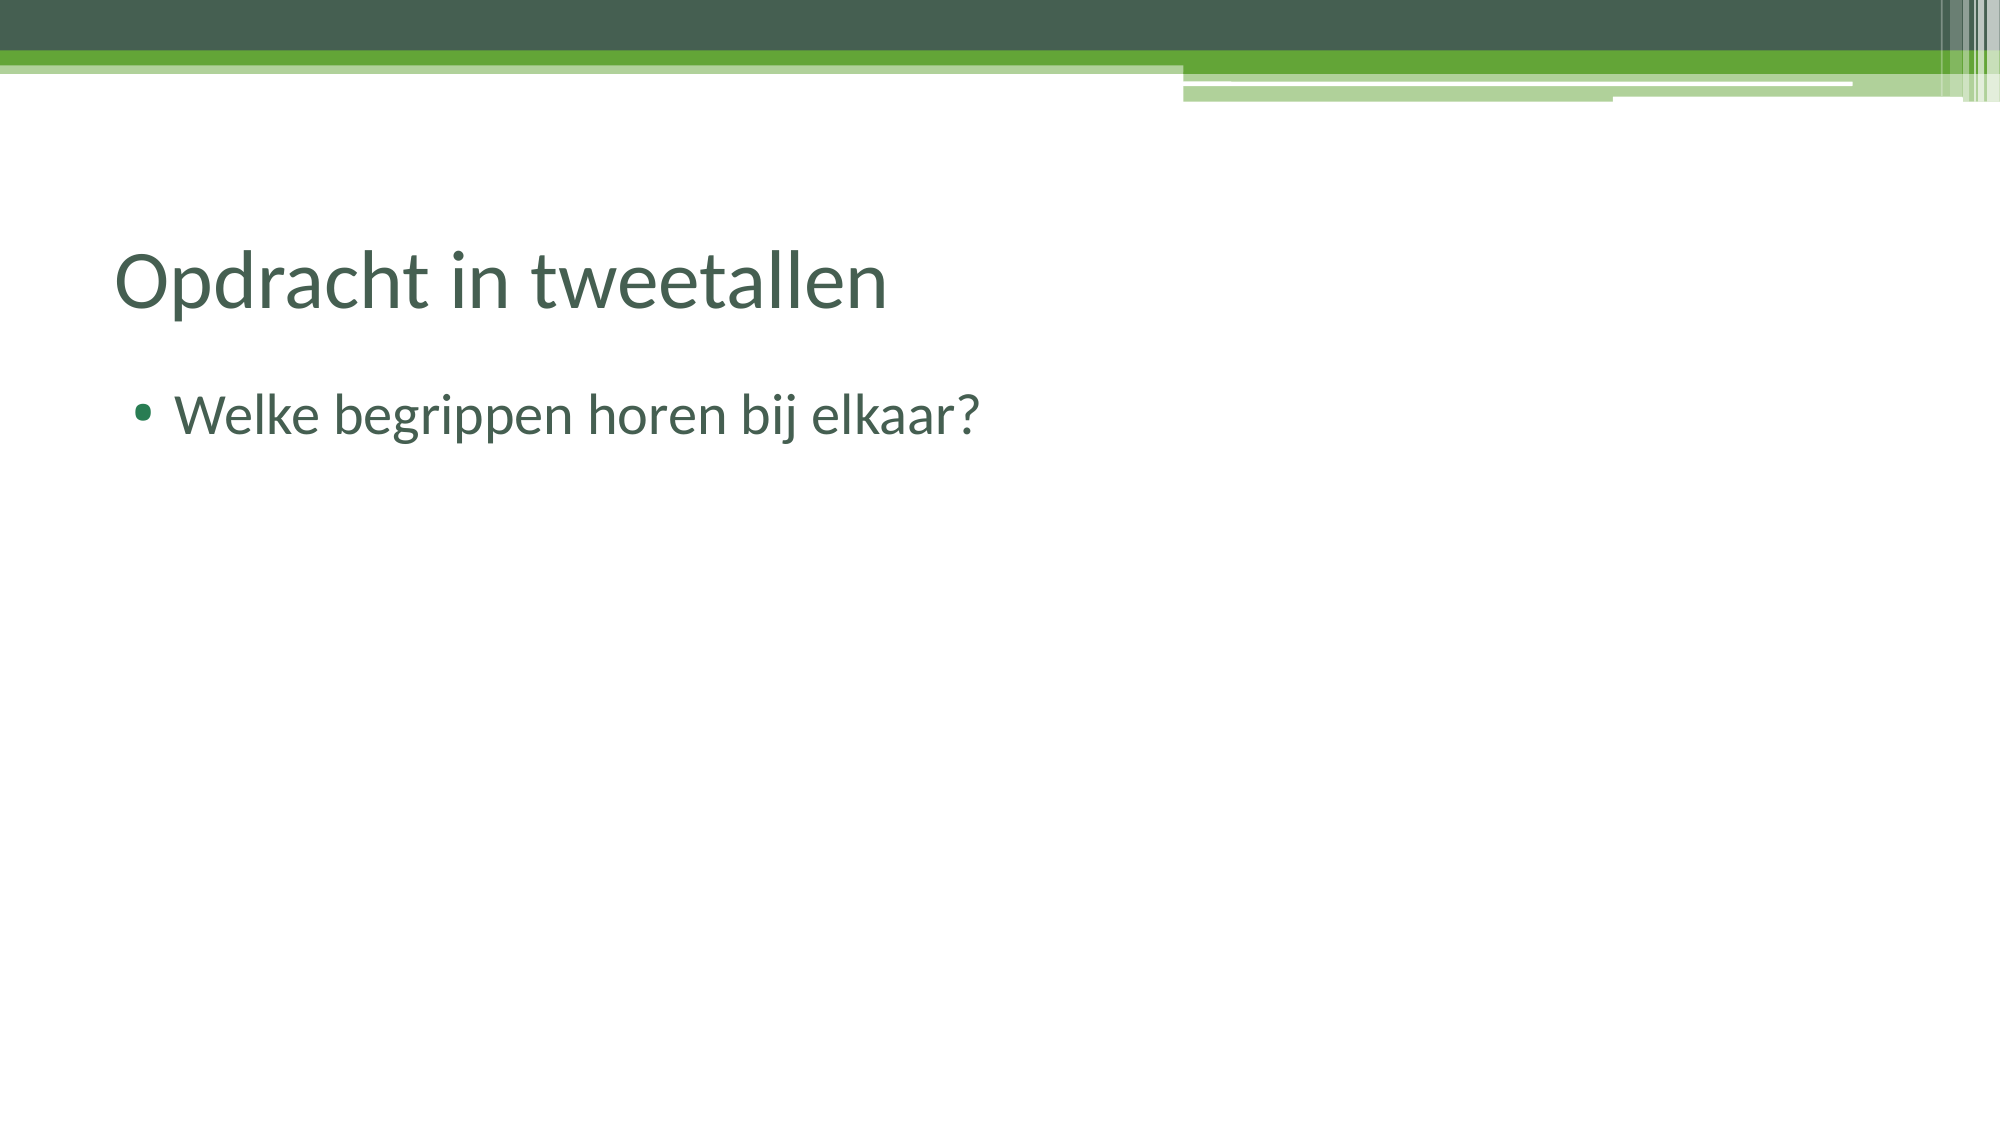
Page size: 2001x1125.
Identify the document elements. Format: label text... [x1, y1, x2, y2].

title Opdracht in tweetallen [99, 187, 1900, 363]
list Welke begrippen horen bij elkaar? [99, 368, 1900, 1079]
